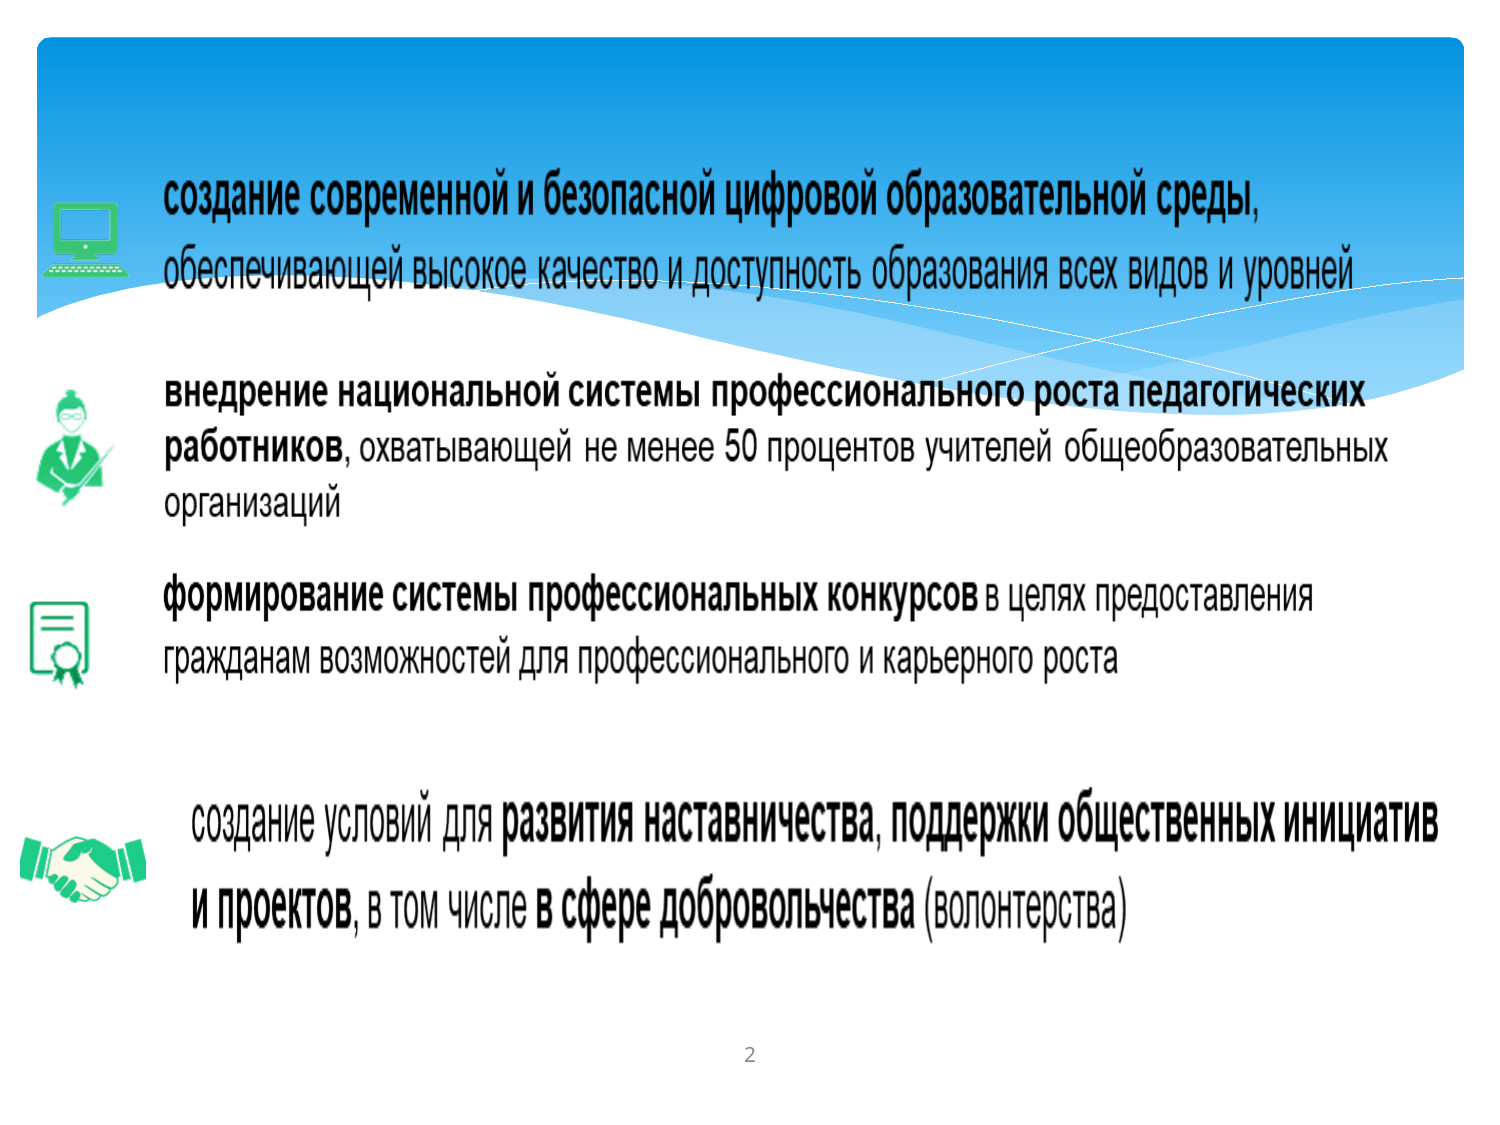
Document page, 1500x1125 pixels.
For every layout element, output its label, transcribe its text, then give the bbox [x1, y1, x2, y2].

picture [144, 139, 1443, 342]
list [33, 188, 138, 293]
picture [20, 382, 135, 521]
picture [22, 596, 96, 691]
picture [173, 751, 1470, 988]
slide_number 2 [654, 1025, 846, 1086]
picture [20, 829, 146, 908]
picture [144, 347, 1464, 719]
